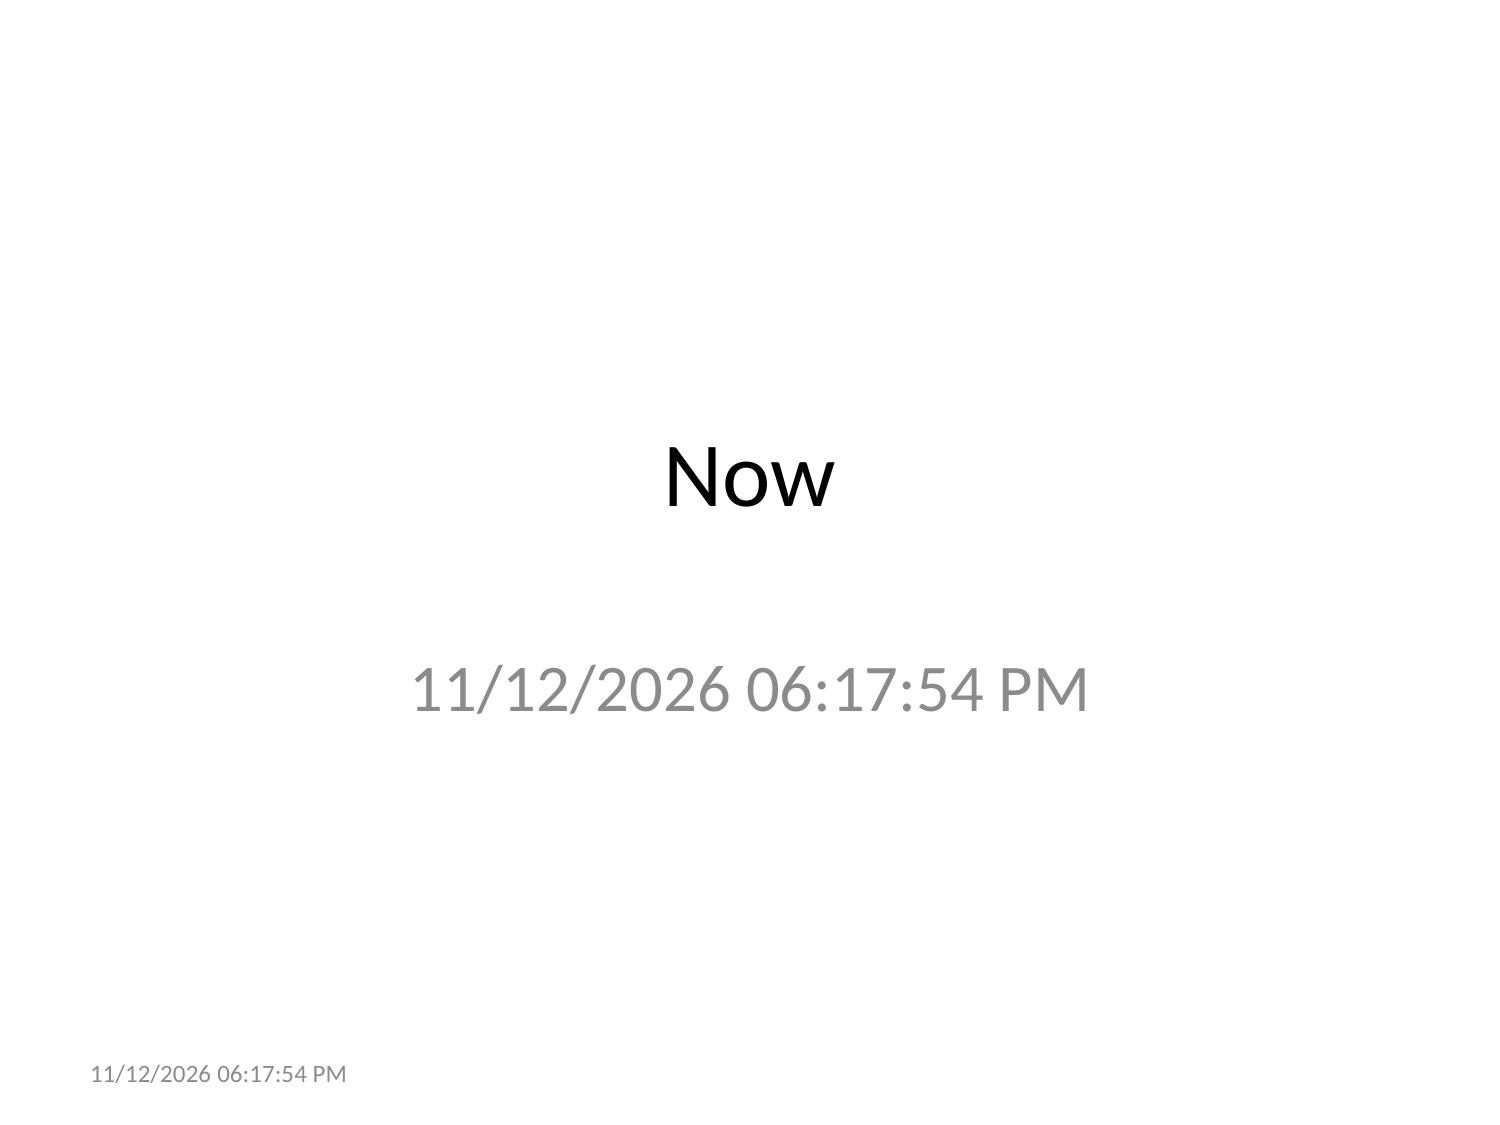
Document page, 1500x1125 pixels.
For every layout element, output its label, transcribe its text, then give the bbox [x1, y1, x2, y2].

subtitle 2011-12-19 10:20:04 AM [225, 637, 1275, 925]
title Now [112, 349, 1388, 591]
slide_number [75, 1042, 425, 1103]
